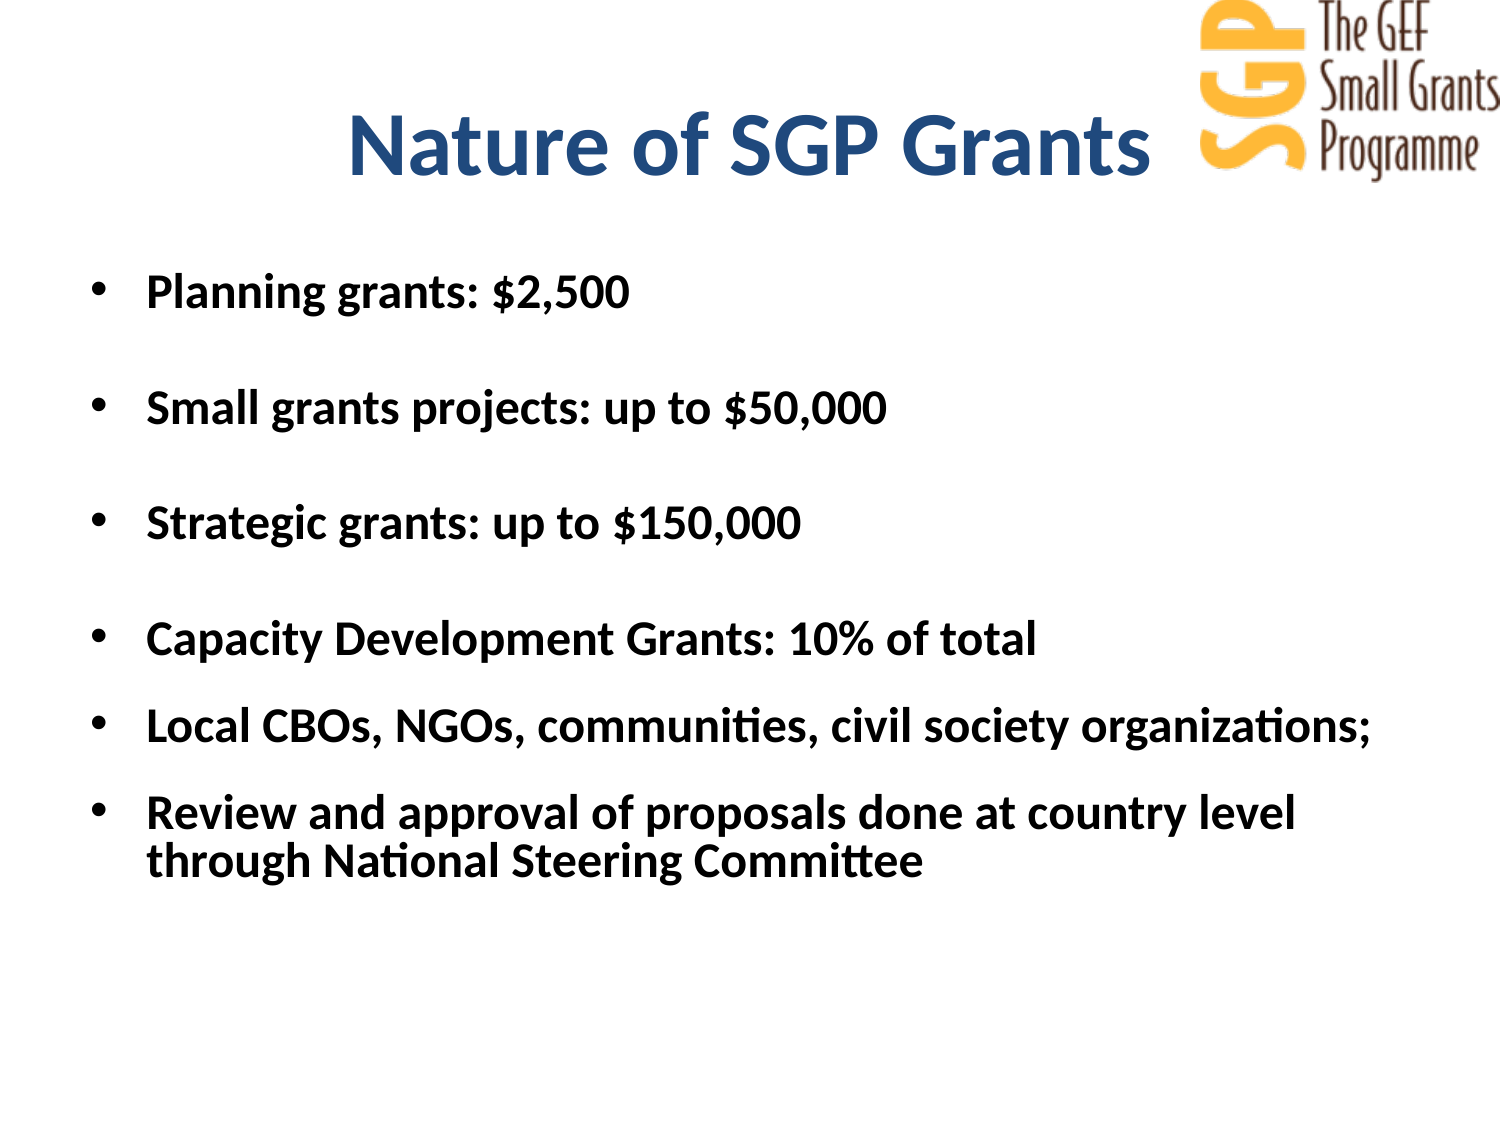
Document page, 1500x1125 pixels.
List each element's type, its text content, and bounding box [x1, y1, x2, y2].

title Nature of SGP Grants [74, 44, 1426, 233]
picture [1199, 0, 1500, 183]
list Planning grants: $2,500 Small grants projects: up to $50,000 Strategic grants: up to $150,000 Capacity Development Grants: 10% of total Local CBOs, NGOs, communities, civil society organizations; Review and approval of proposals done at country level through National Steering Committee [74, 262, 1426, 951]
